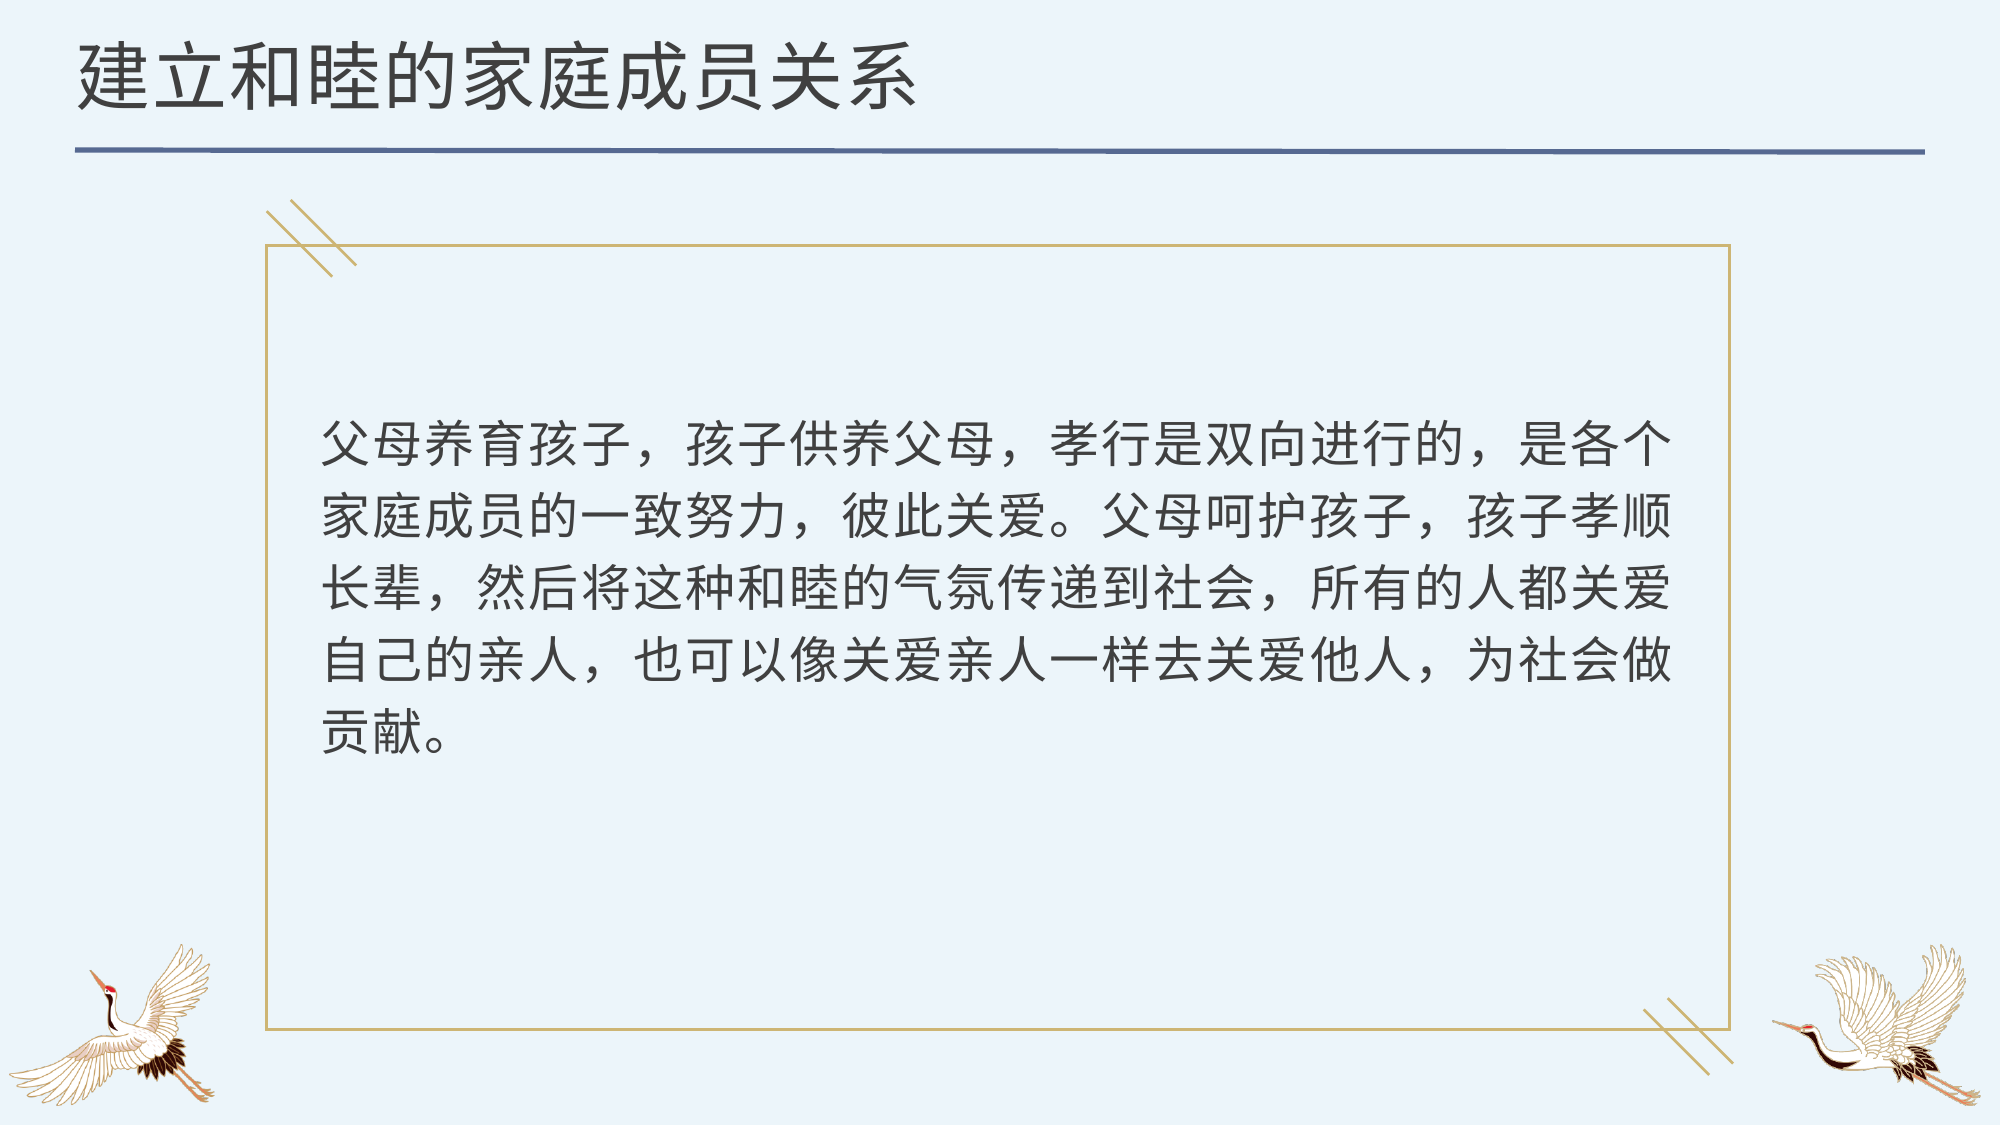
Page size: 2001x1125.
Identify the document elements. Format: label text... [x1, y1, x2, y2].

picture [9, 944, 215, 1106]
picture [1772, 944, 1981, 1106]
text_box [266, 244, 1730, 1030]
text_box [1667, 998, 1734, 1064]
text_box 建立和睦的家庭成员关系 [75, 24, 1925, 125]
text_box 父母养育孩子，孩子供养父母，孝行是双向进行的，是各个家庭成员的一致努力，彼此关爱。父母呵护孩子，孩子孝顺长辈，然后将这种和睦的气氛传递到社会，所有的人都关爱自己的亲人，也可以像关爱亲人一样去关爱他人，为社会做贡献。 [310, 267, 1686, 894]
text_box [290, 199, 357, 266]
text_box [74, 149, 1925, 153]
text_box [1643, 1009, 1710, 1075]
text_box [266, 211, 333, 277]
